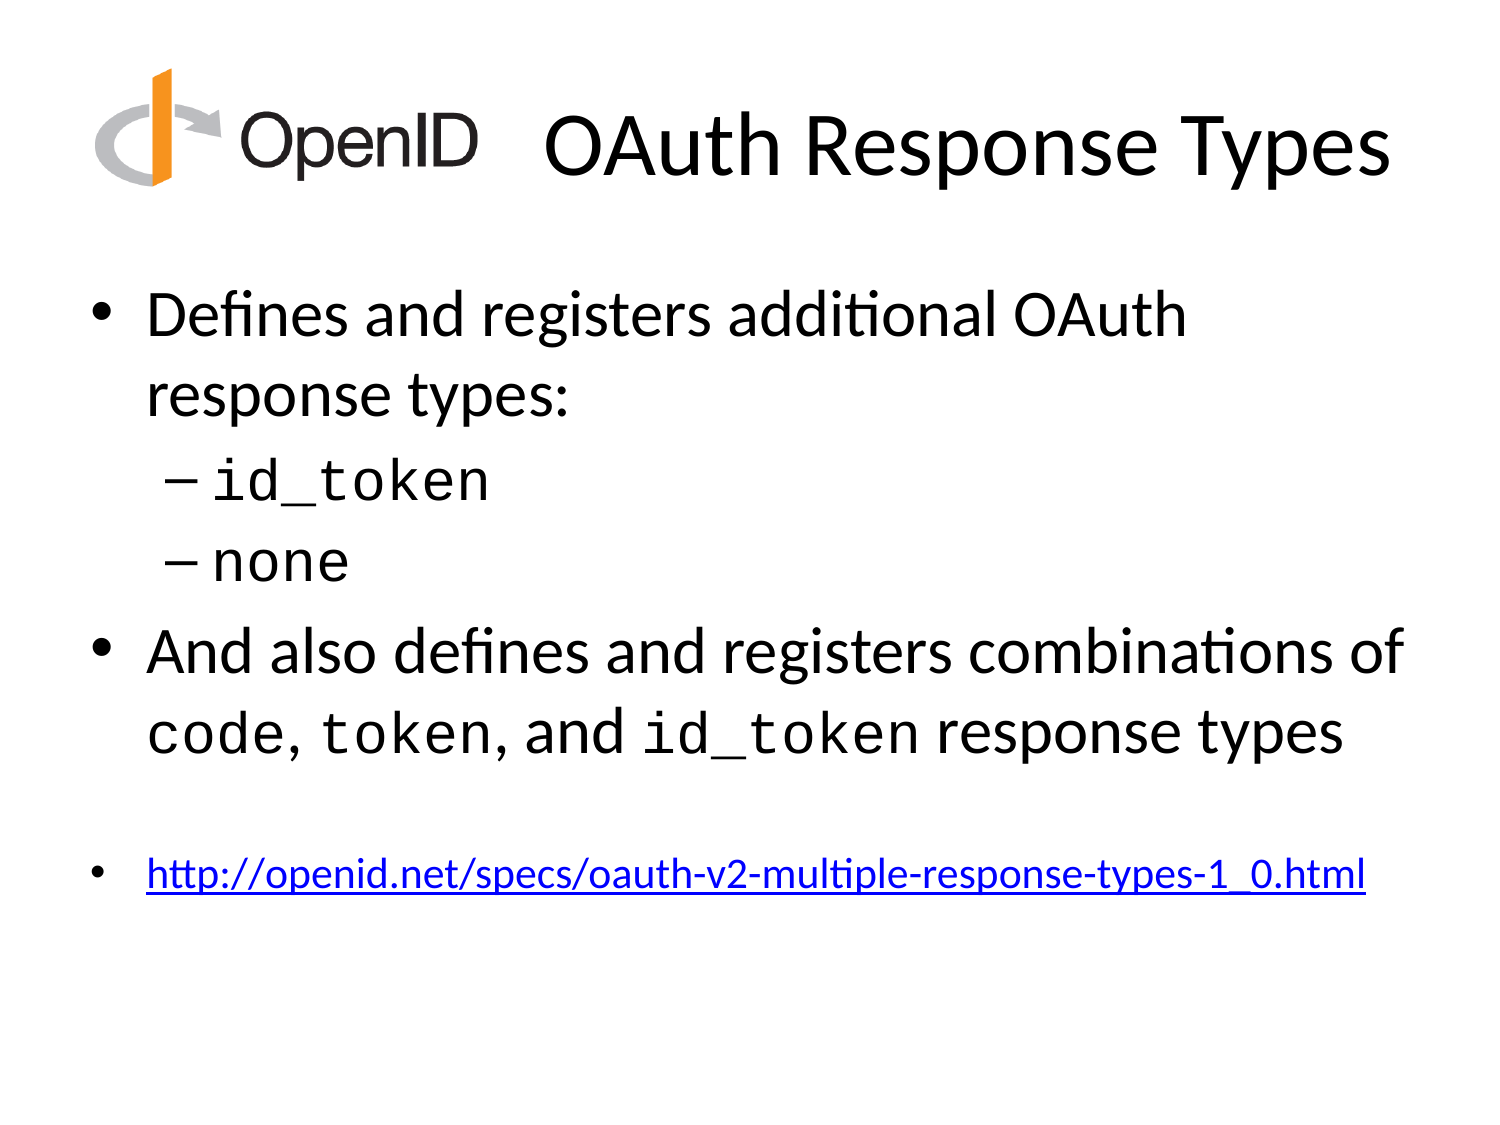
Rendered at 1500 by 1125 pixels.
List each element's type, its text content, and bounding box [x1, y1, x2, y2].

title OAuth Response Types [512, 45, 1425, 233]
picture [64, 44, 513, 225]
list Defines and registers additional OAuth response types: id_token none And also defines and registers combinations of code, token, and id_token response types http://openid.net/specs/oauth-v2-multiple-response-types-1_0.html [75, 262, 1425, 1005]
